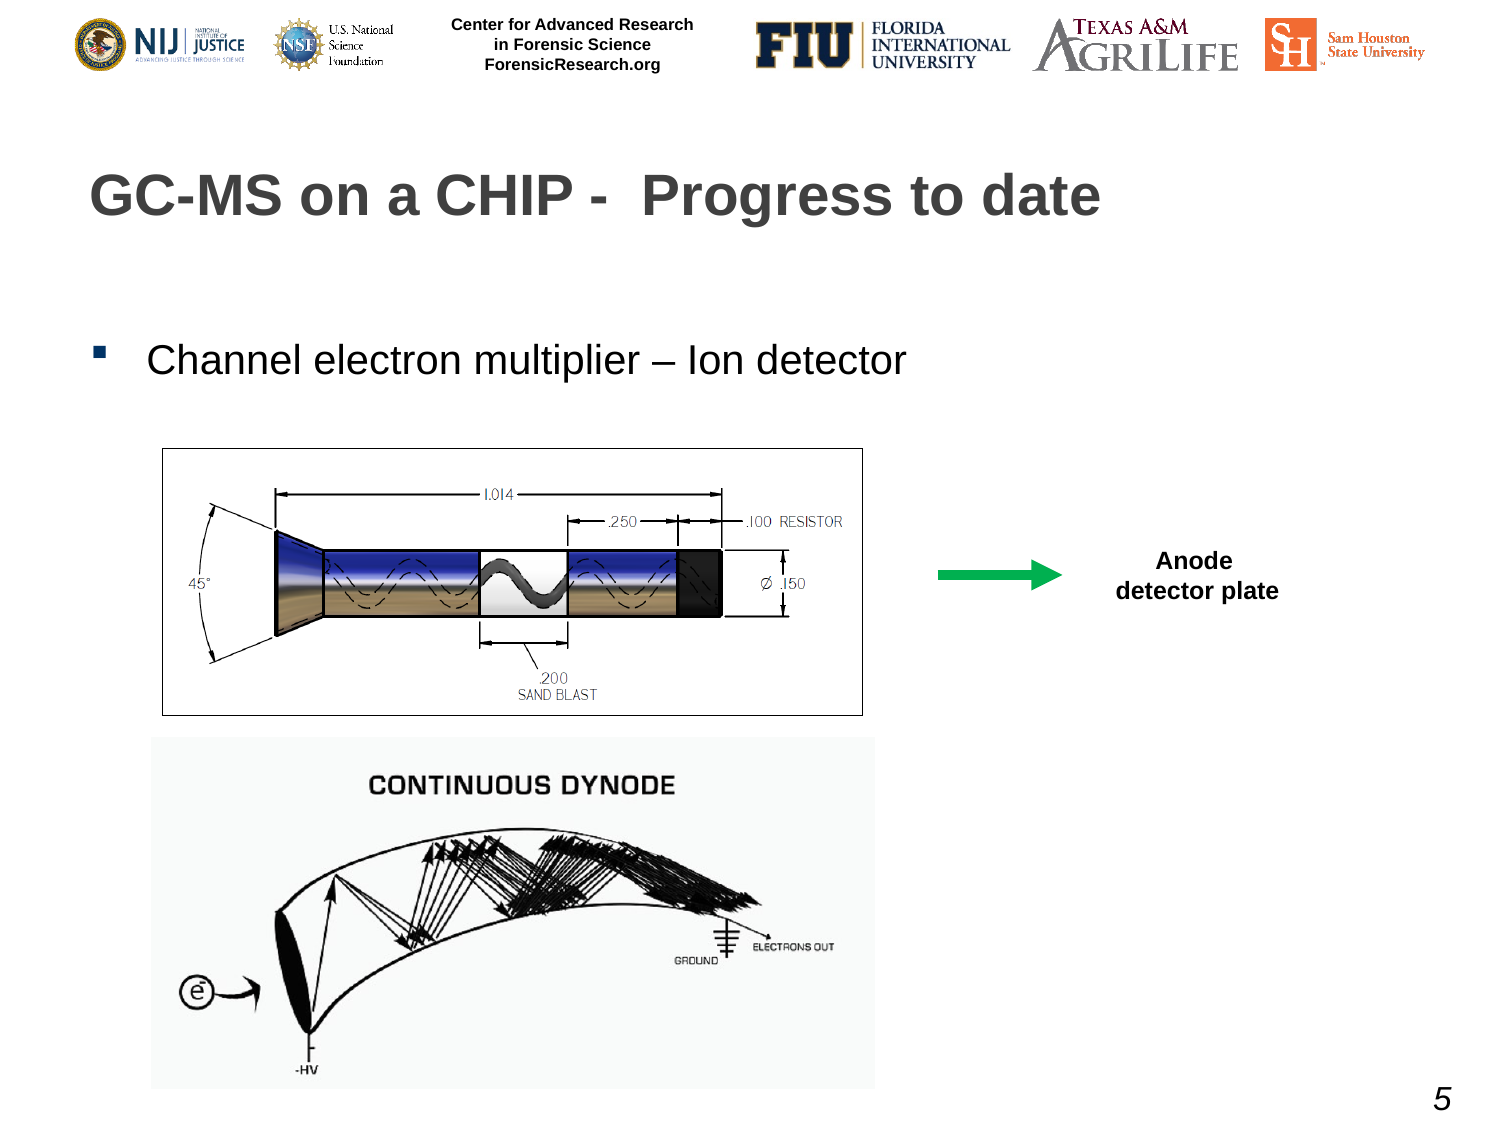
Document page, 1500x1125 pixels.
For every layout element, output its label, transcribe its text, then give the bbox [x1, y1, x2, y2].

picture [151, 737, 876, 1089]
picture [162, 447, 863, 717]
text_box Anode detector plate [1100, 537, 1295, 613]
title GC-MS on a CHIP - Progress to date [75, 149, 1388, 240]
picture [74, 18, 244, 71]
picture [273, 18, 393, 71]
picture [1032, 18, 1238, 71]
list Channel electron multiplier – Ion detector [75, 324, 1425, 943]
picture [753, 18, 1013, 71]
picture [1265, 18, 1425, 71]
